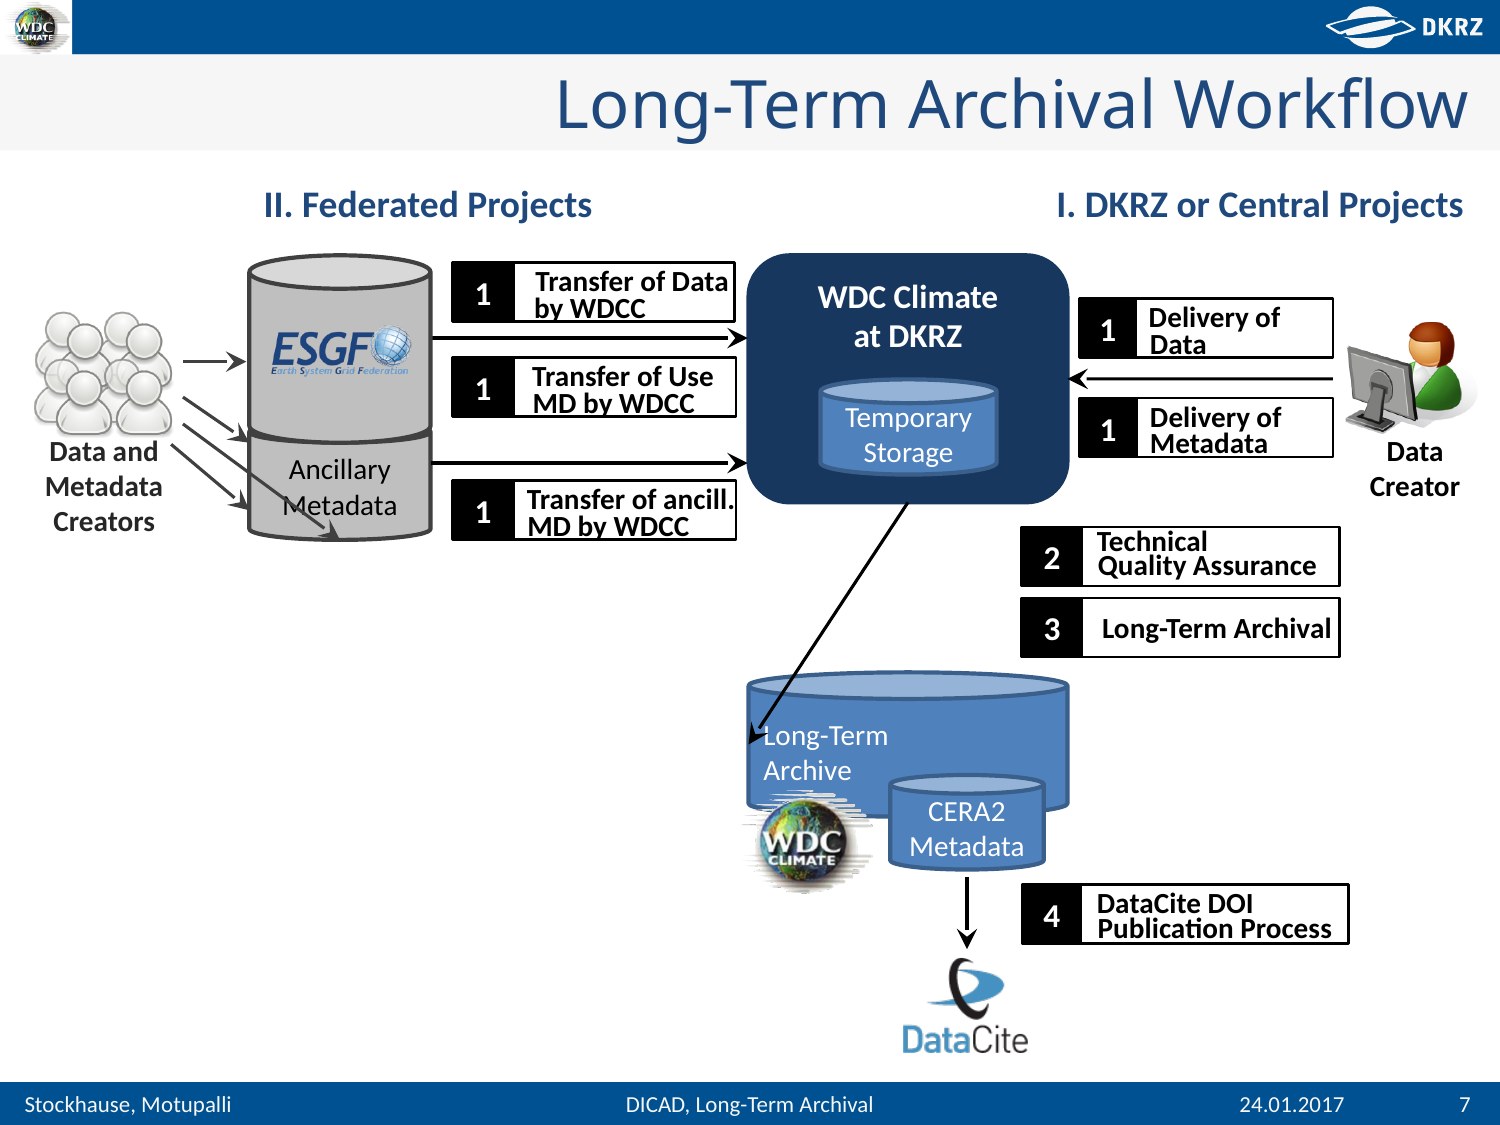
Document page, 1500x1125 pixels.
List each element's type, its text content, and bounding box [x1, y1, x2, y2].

picture [0, 0, 73, 54]
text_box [26, 172, 1482, 1071]
slide_number 7 [1376, 1082, 1500, 1125]
footer DICAD, Long-Term Archival [335, 1082, 1165, 1125]
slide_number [1187, 1082, 1360, 1125]
title Long-Term Archival Workflow [0, 54, 1500, 151]
